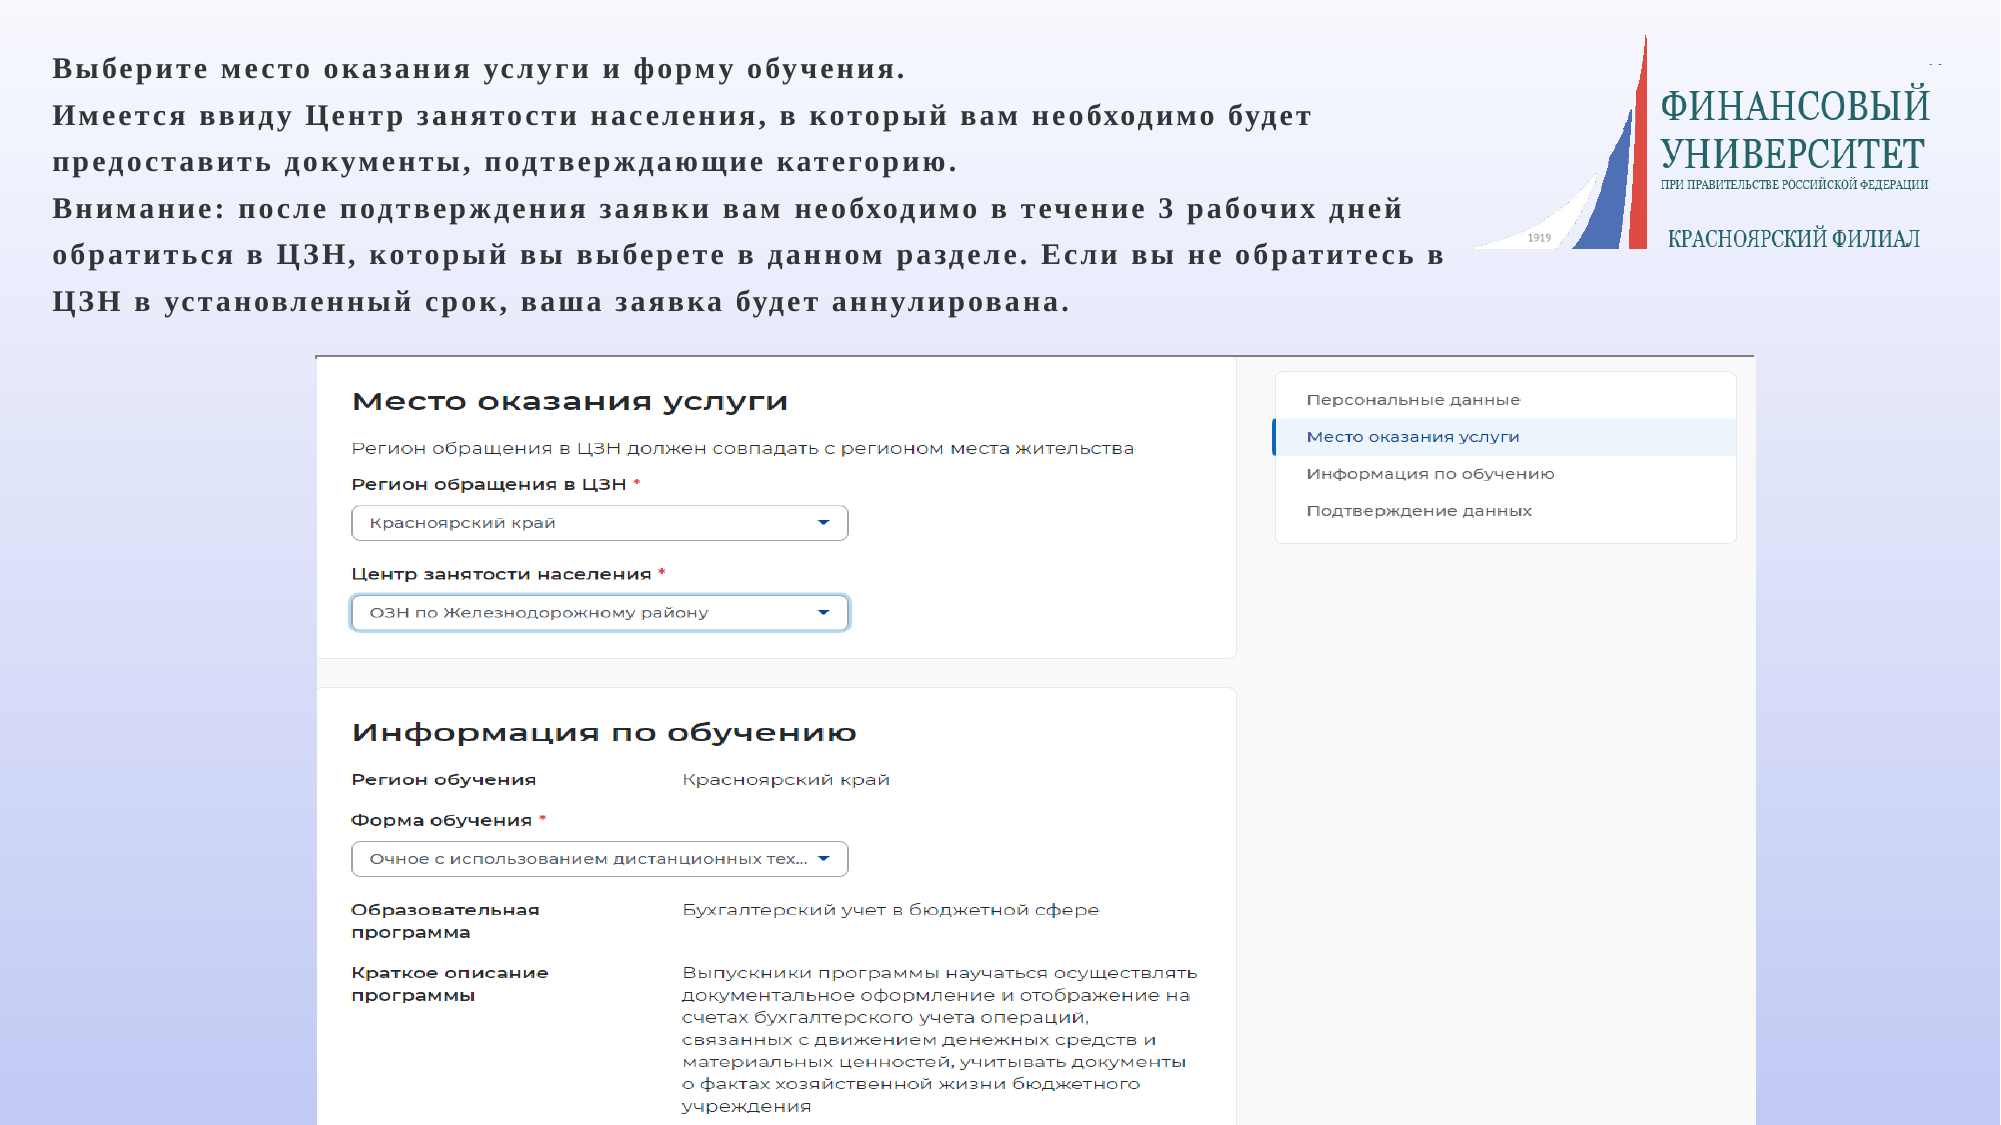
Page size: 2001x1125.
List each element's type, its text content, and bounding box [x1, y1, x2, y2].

picture [1387, 28, 2000, 317]
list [316, 357, 1757, 1125]
title Выберите место оказания услуги и форму обучения. Имеется ввиду Центр занятости населения, в который вам необходимо будет предоставить документы, подтверждающие категорию. Внимание: после подтверждения заявки вам необходимо в течение 3 рабочих дней обратиться в ЦЗН, который вы выберете в данном разделе. Если вы не обратитесь в ЦЗН в установленный срок, ваша заявка будет аннулирована. [34, 12, 1474, 333]
